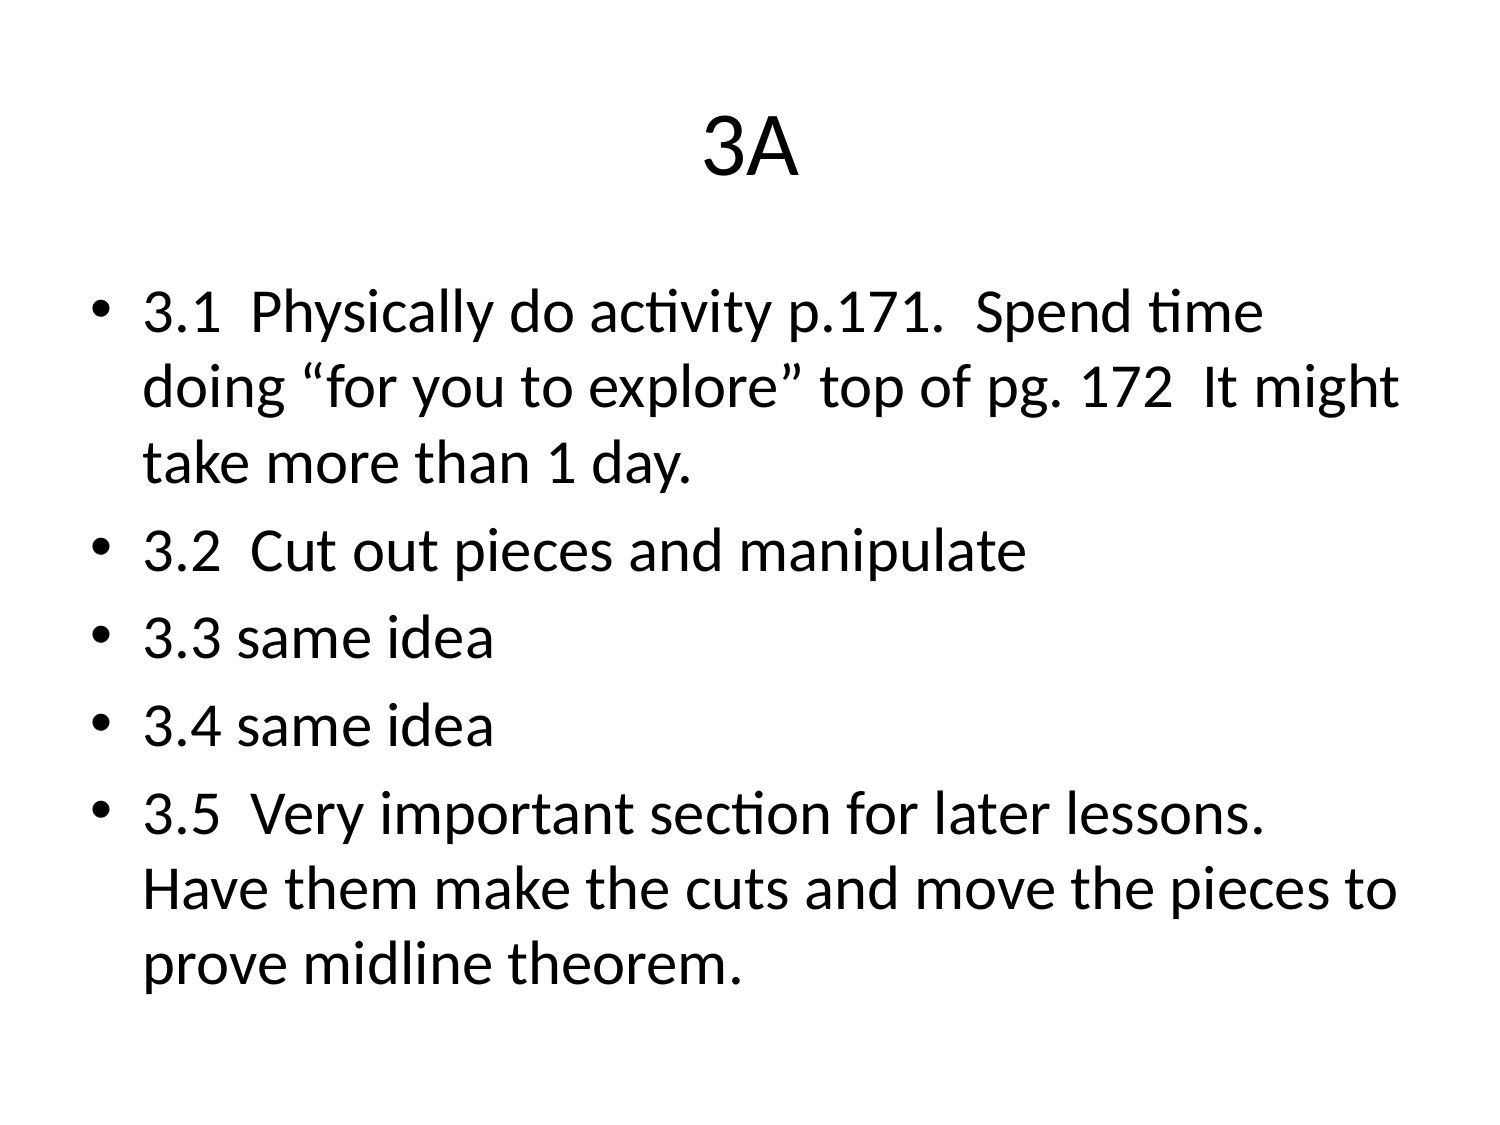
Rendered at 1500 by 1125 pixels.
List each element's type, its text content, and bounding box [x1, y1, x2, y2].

title 3A [75, 45, 1425, 233]
list 3.1 Physically do activity p.171. Spend time doing “for you to explore” top of pg. 172 It might take more than 1 day. 3.2 Cut out pieces and manipulate 3.3 same idea 3.4 same idea 3.5 Very important section for later lessons. Have them make the cuts and move the pieces to prove midline theorem. [75, 262, 1425, 1005]
